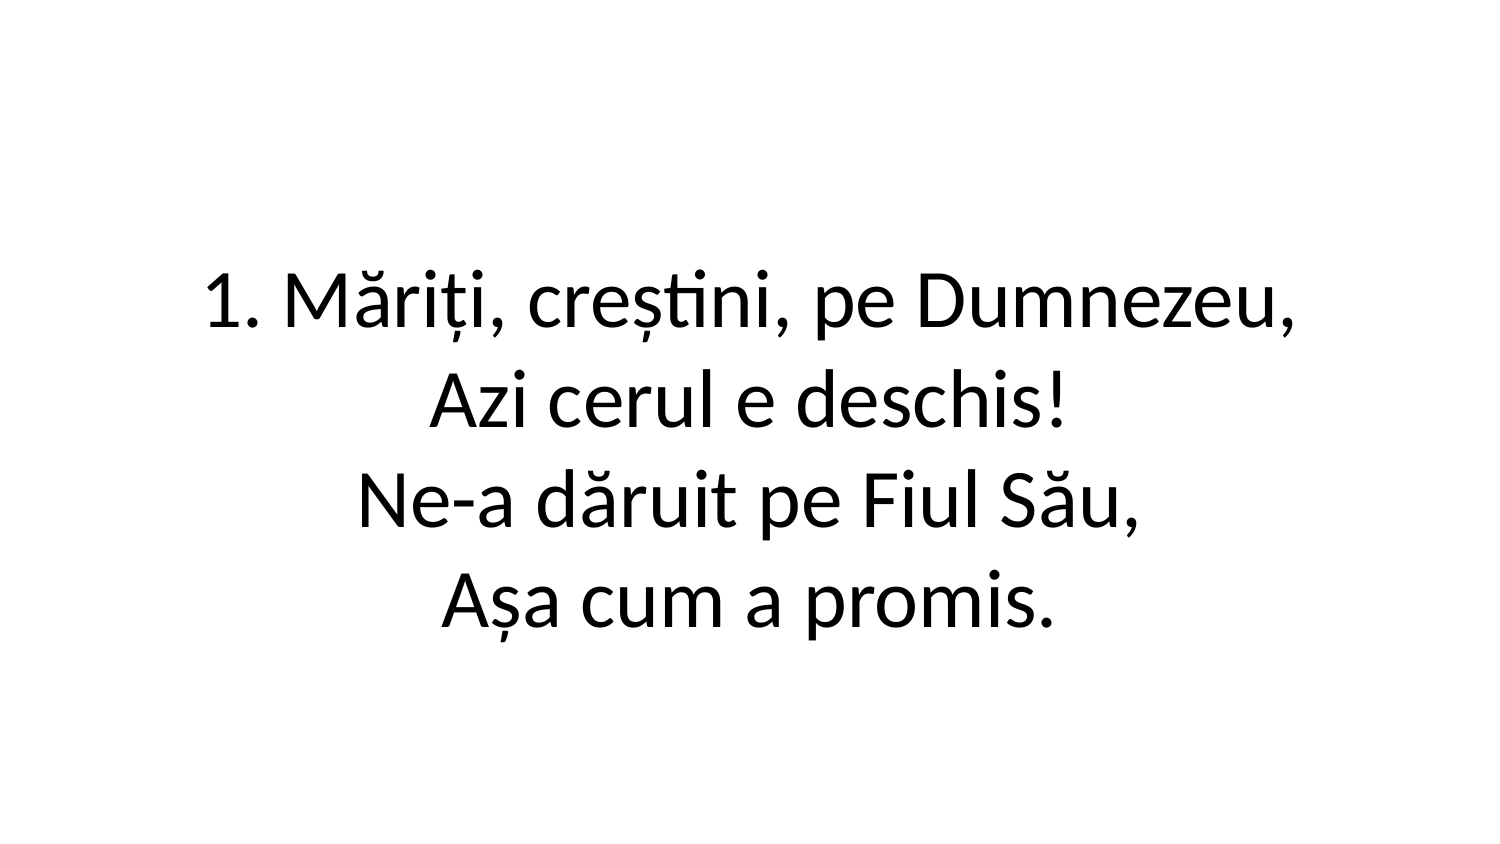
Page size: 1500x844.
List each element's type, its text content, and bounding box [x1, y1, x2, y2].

text_box 1. Măriți, creștini, pe Dumnezeu, Azi cerul e deschis! Ne-a dăruit pe Fiul Său, Așa cum a promis. [185, 192, 1315, 652]
